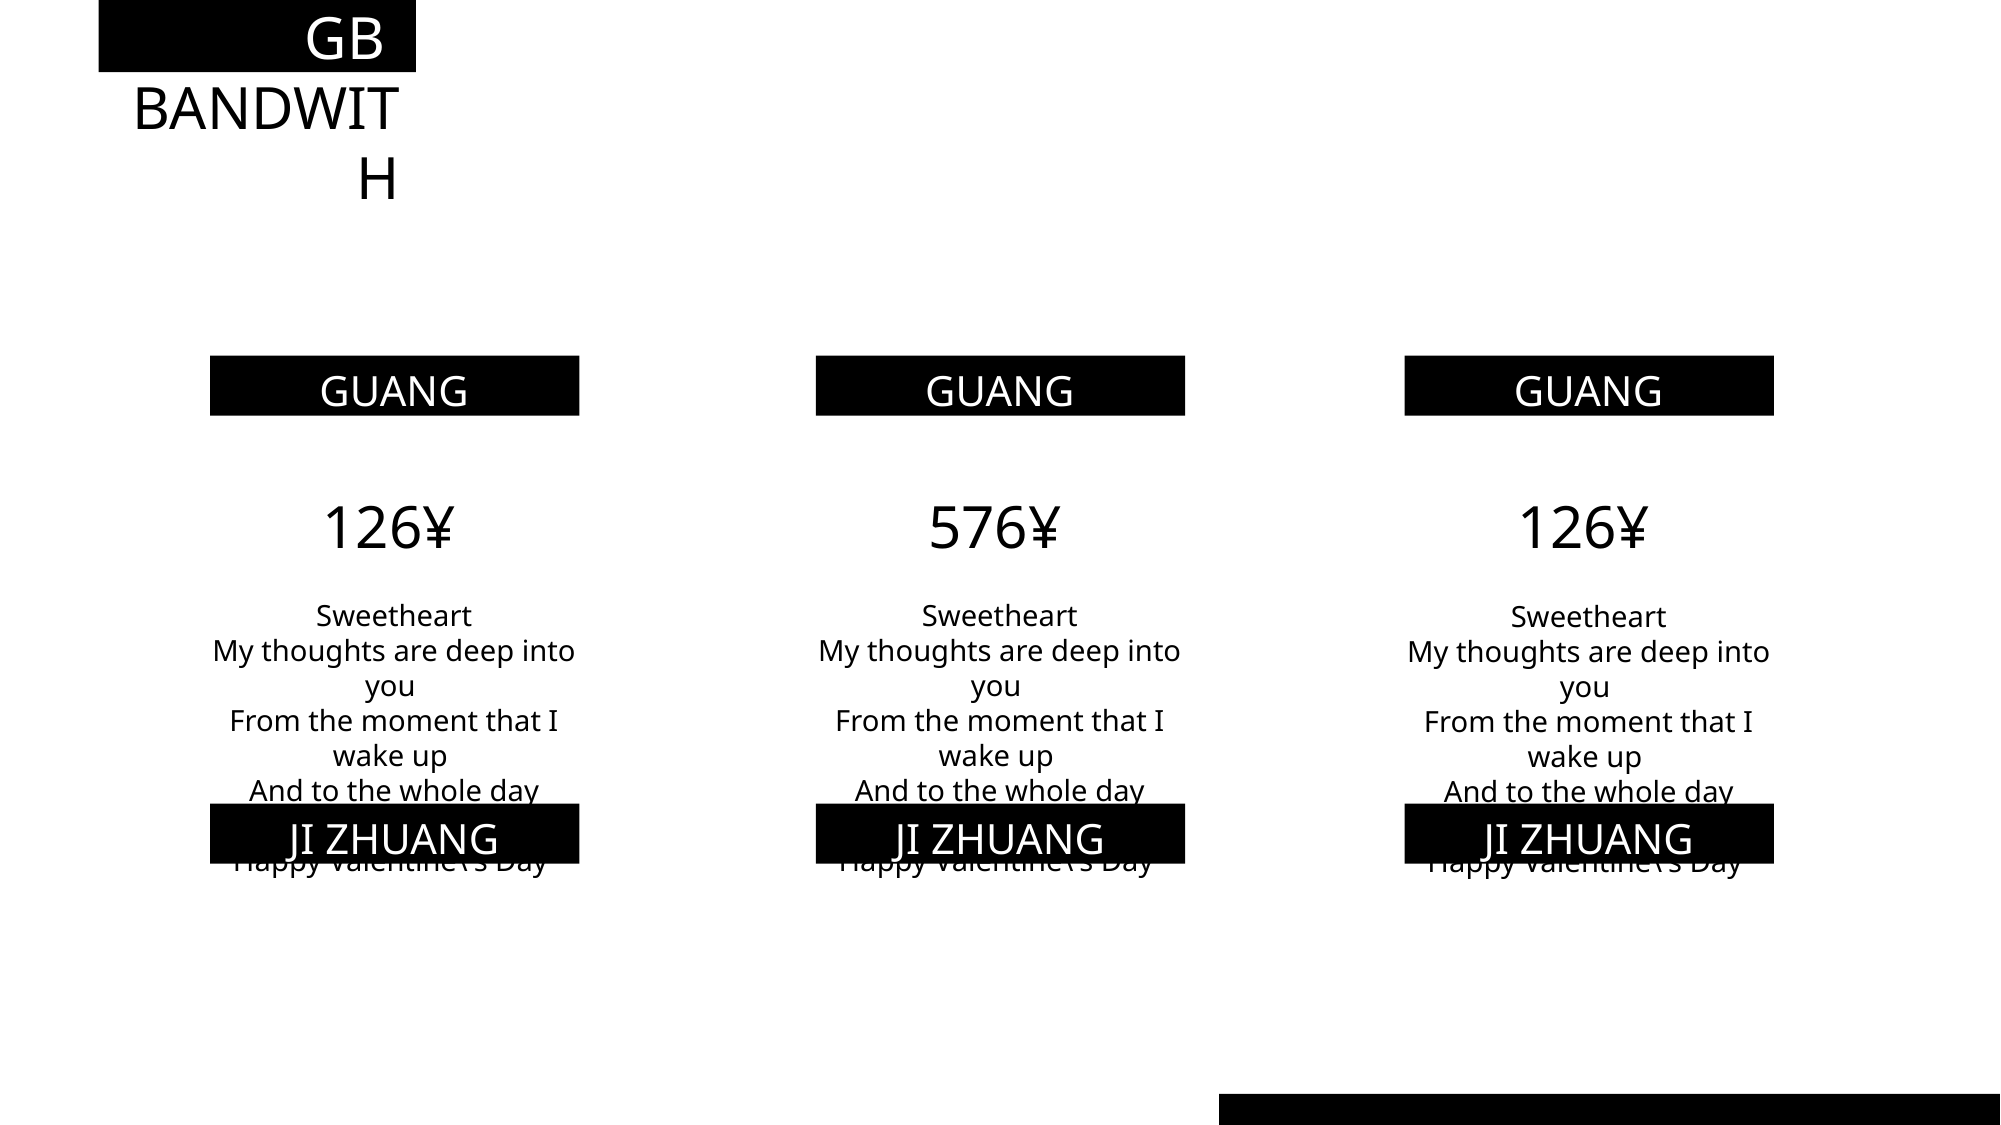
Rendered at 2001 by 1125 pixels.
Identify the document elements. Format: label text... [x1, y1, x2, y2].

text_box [175, 355, 1808, 872]
text_box GB BANDWITH [91, 0, 415, 219]
text_box [1218, 1093, 2000, 1125]
